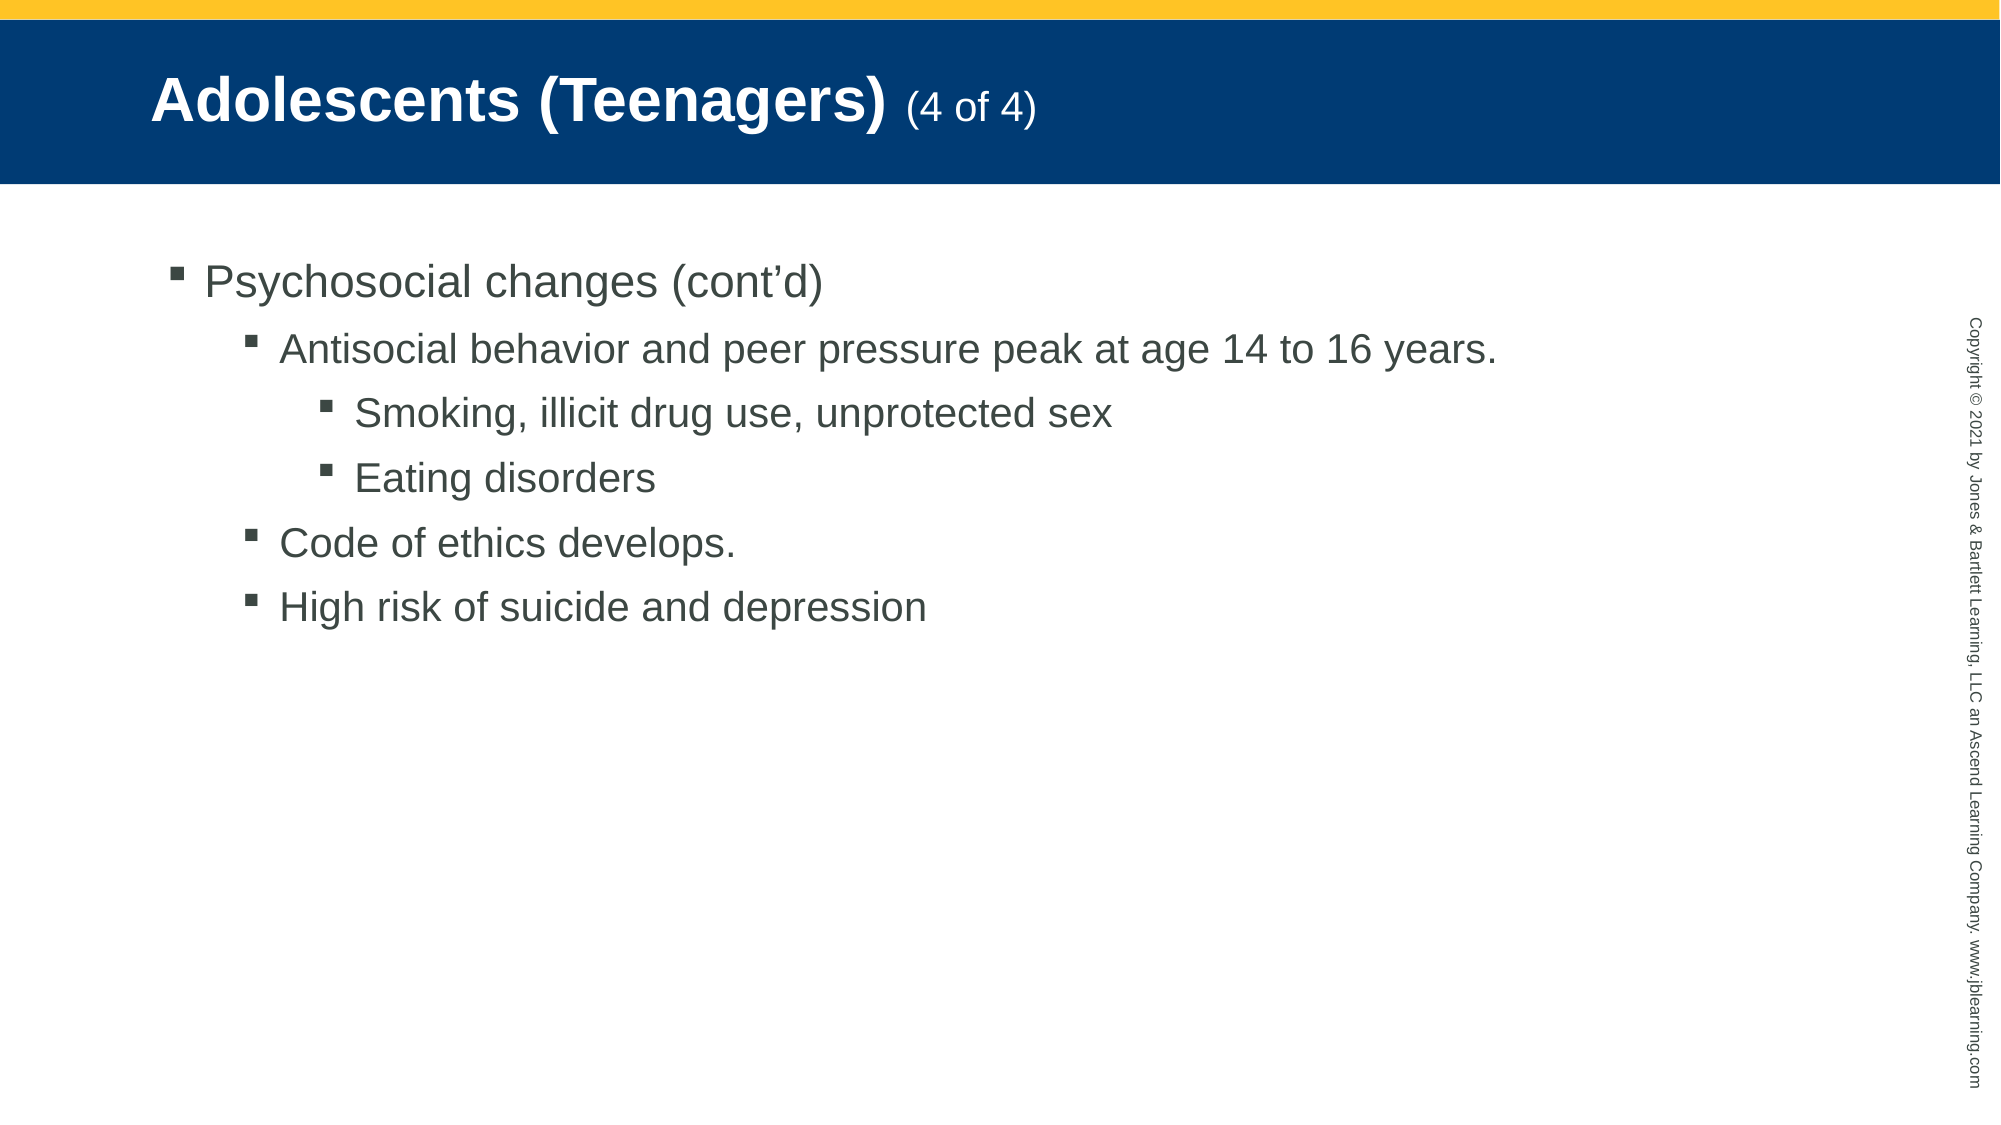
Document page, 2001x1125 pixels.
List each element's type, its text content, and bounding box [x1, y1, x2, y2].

title Adolescents (Teenagers) (4 of 4) [0, 19, 2000, 185]
list Psychosocial changes (cont’d) Antisocial behavior and peer pressure peak at age 14 to 16 years. Smoking, illicit drug use, unprotected sex Eating disorders Code of ethics develops. High risk of suicide and depression [151, 244, 1840, 1016]
